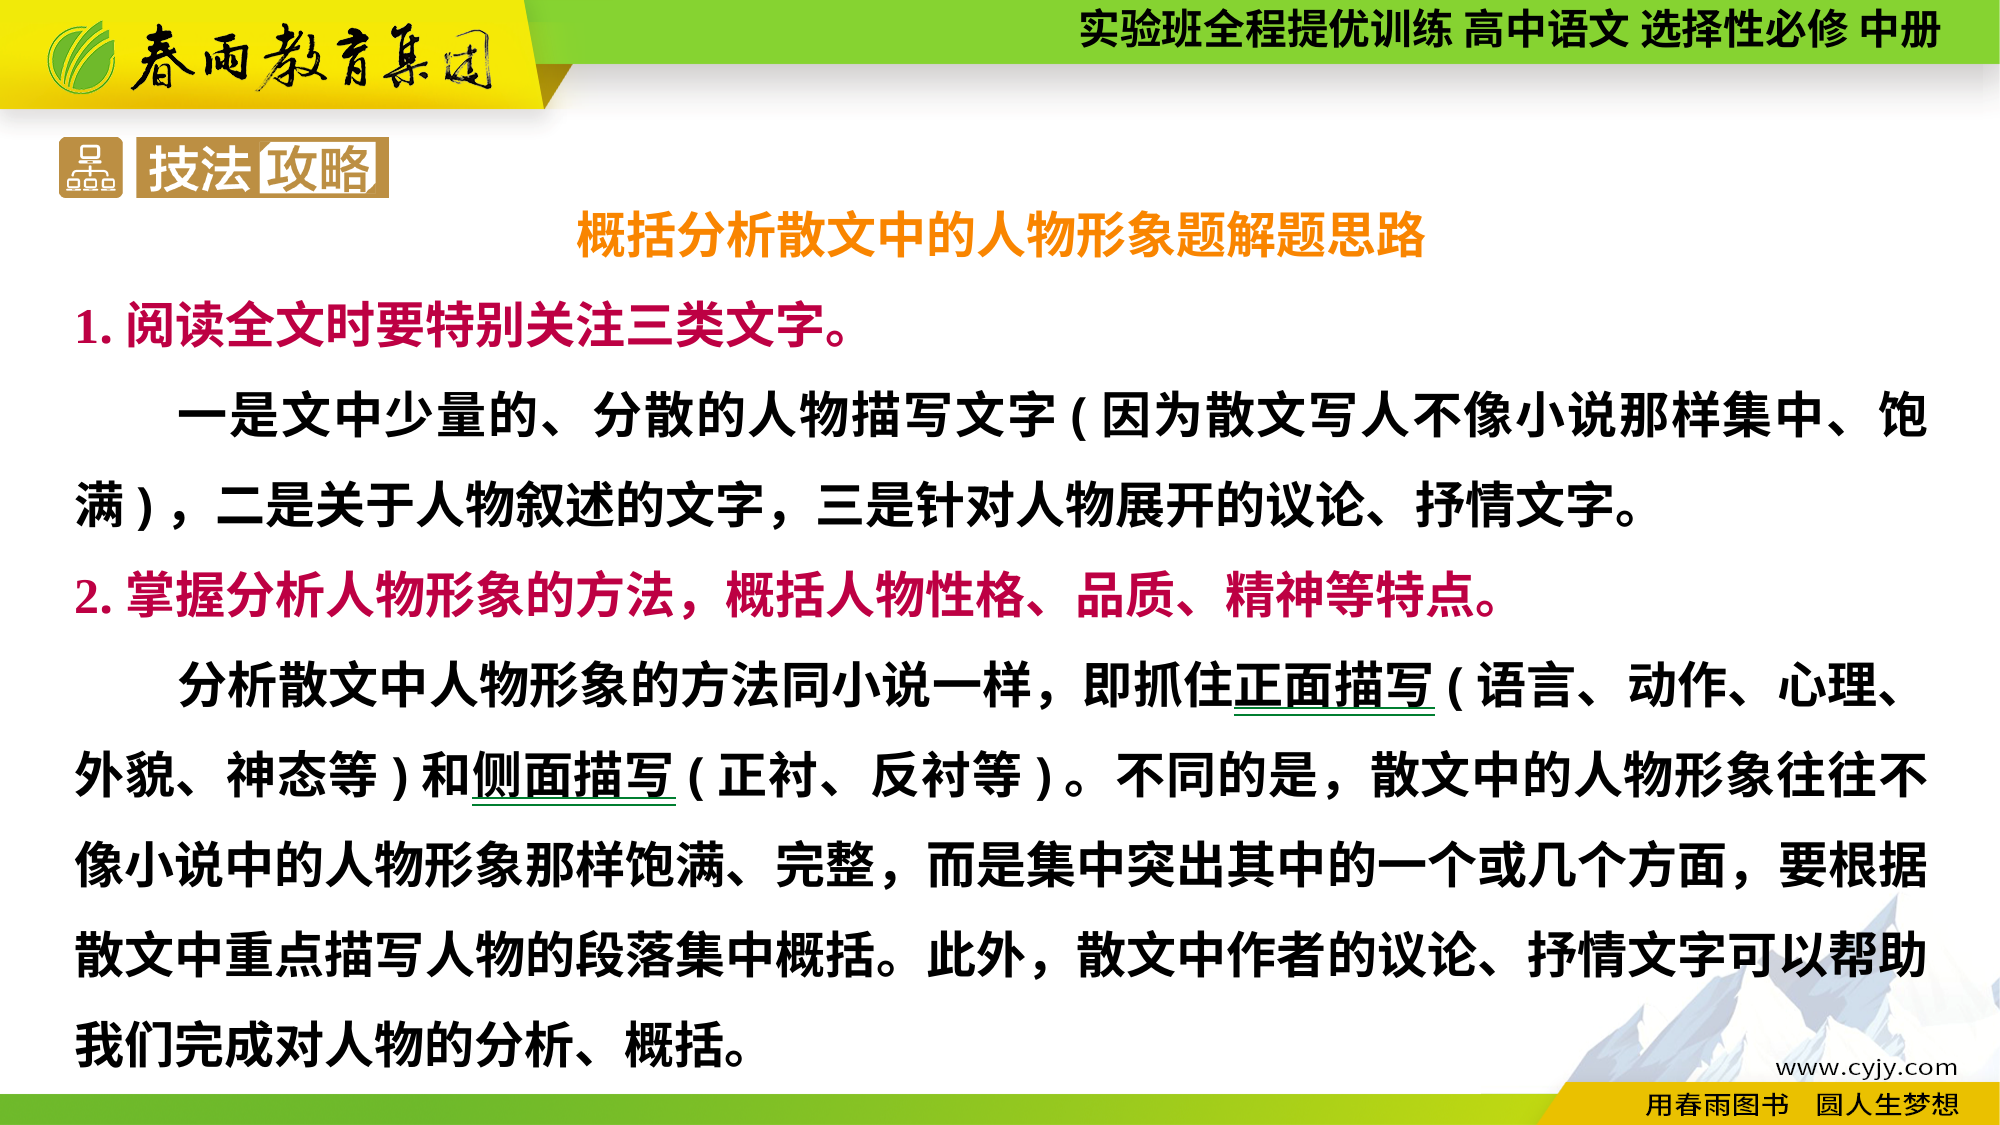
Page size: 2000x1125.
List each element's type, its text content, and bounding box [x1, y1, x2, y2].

list 概括分析散文中的人物形象题解题思路 1.阅读全文时要特别关注三类文字。 一是文中少量的、分散的人物描写文字(因为散文写人不像小说那样集中、饱满)，二是关于人物叙述的文字，三是针对人物展开的议论、抒情文字。 2.掌握分析人物形象的方法，概括人物性格、品质、精神等特点。 分析散文中人物形象的方法同小说一样，即抓住正面描写(语言、动作、心理、外貌、神态等)和侧面描写(正衬、反衬等)。不同的是，散文中的人物形象往往不像小说中的人物形象那样饱满、完整，而是集中突出其中的一个或几个方面，要根据散文中重点描写人物的段落集中概括。此外，散文中作者的议论、抒情文字可以帮助我们完成对人物的分析、概括。 [59, 166, 1944, 1079]
picture [0, 0, 2000, 1125]
